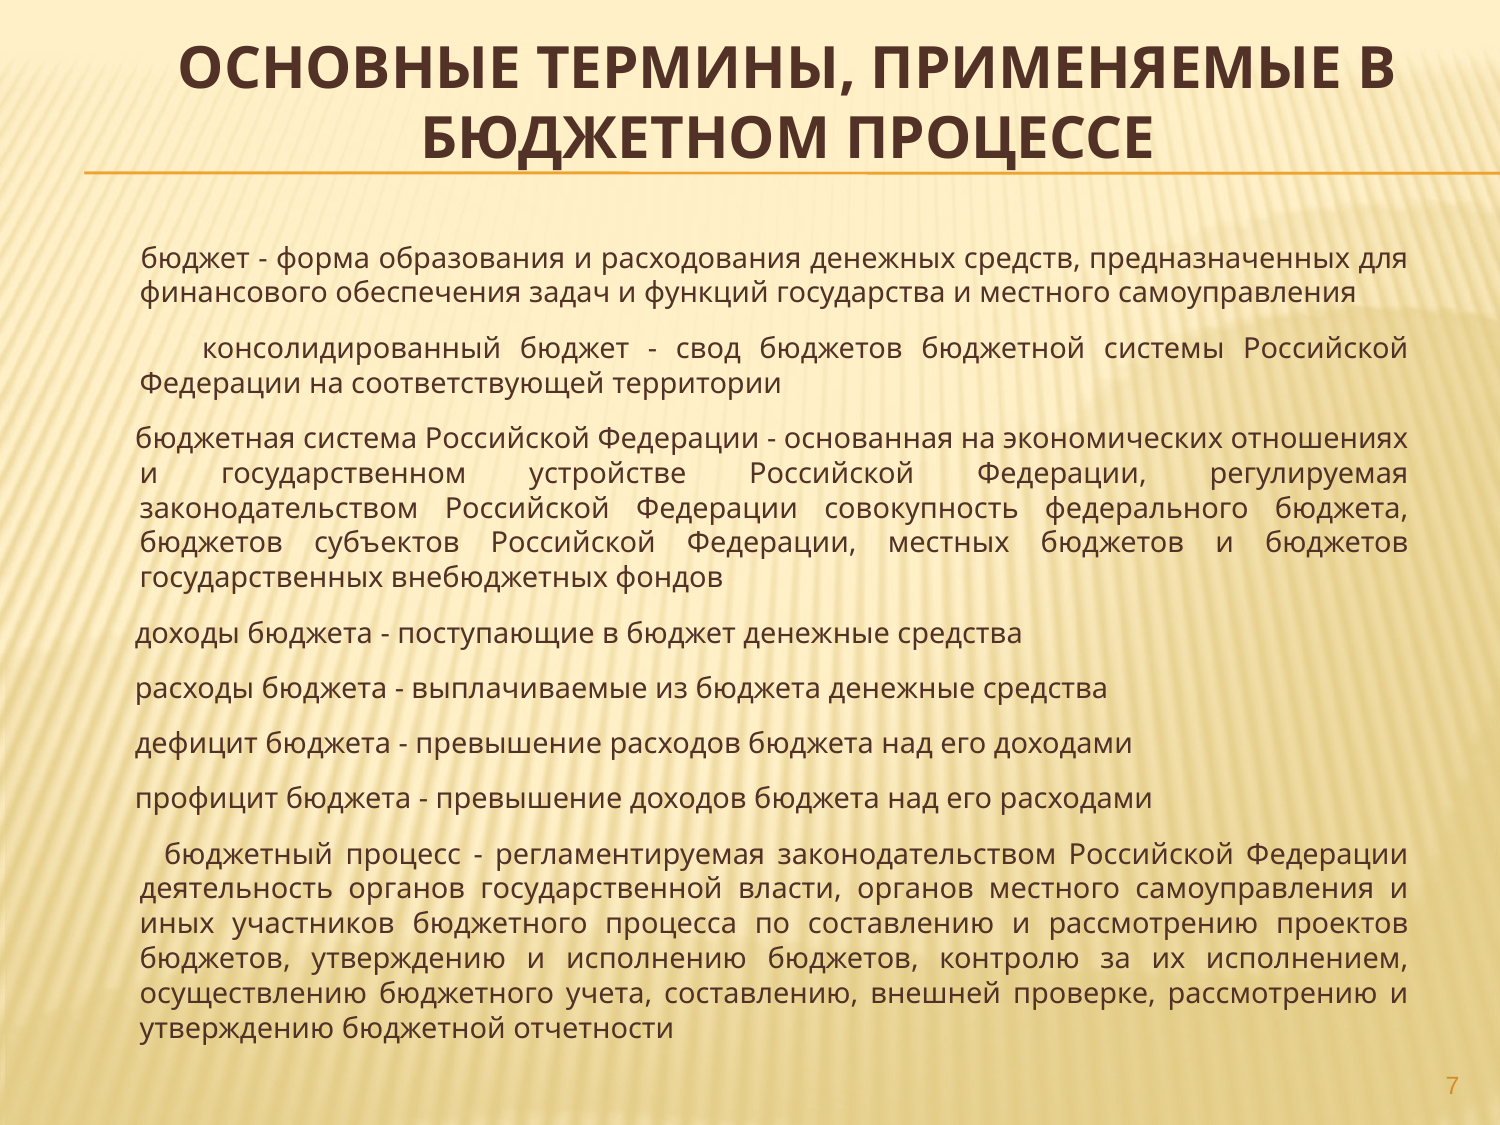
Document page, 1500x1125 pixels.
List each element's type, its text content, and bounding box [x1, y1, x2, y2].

slide_number 7 [1350, 1061, 1475, 1103]
list бюджет - форма образования и расходования денежных средств, предназначенных для финансового обеспечения задач и функций государства и местного самоуправления консолидированный бюджет - свод бюджетов бюджетной системы Российской Федерации на соответствующей территории бюджетная система Российской Федерации - основанная на экономических отношениях и государственном устройстве Российской Федерации, регулируемая законодательством Российской Федерации совокупность федерального бюджета, бюджетов субъектов Российской Федерации, местных бюджетов и бюджетов государственных внебюджетных фондов доходы бюджета - поступающие в бюджет денежные средства расходы бюджета - выплачиваемые из бюджета денежные средства дефицит бюджета - превышение расходов бюджета над его доходами профицит бюджета - превышение доходов бюджета над его расходами бюджетный процесс - регламентируемая законодательством Российской Федерации деятельность органов государственной власти, органов местного самоуправления и иных участников бюджетного процесса по составлению и рассмотрению проектов бюджетов, утверждению и исполнению бюджетов, контролю за их исполнением, осуществлению бюджетного учета, составлению, внешней проверке, рассмотрению и утверждению бюджетной отчетности [75, 231, 1425, 1094]
title Основные термины, применяемые в бюджетном процессе [75, 30, 1500, 169]
